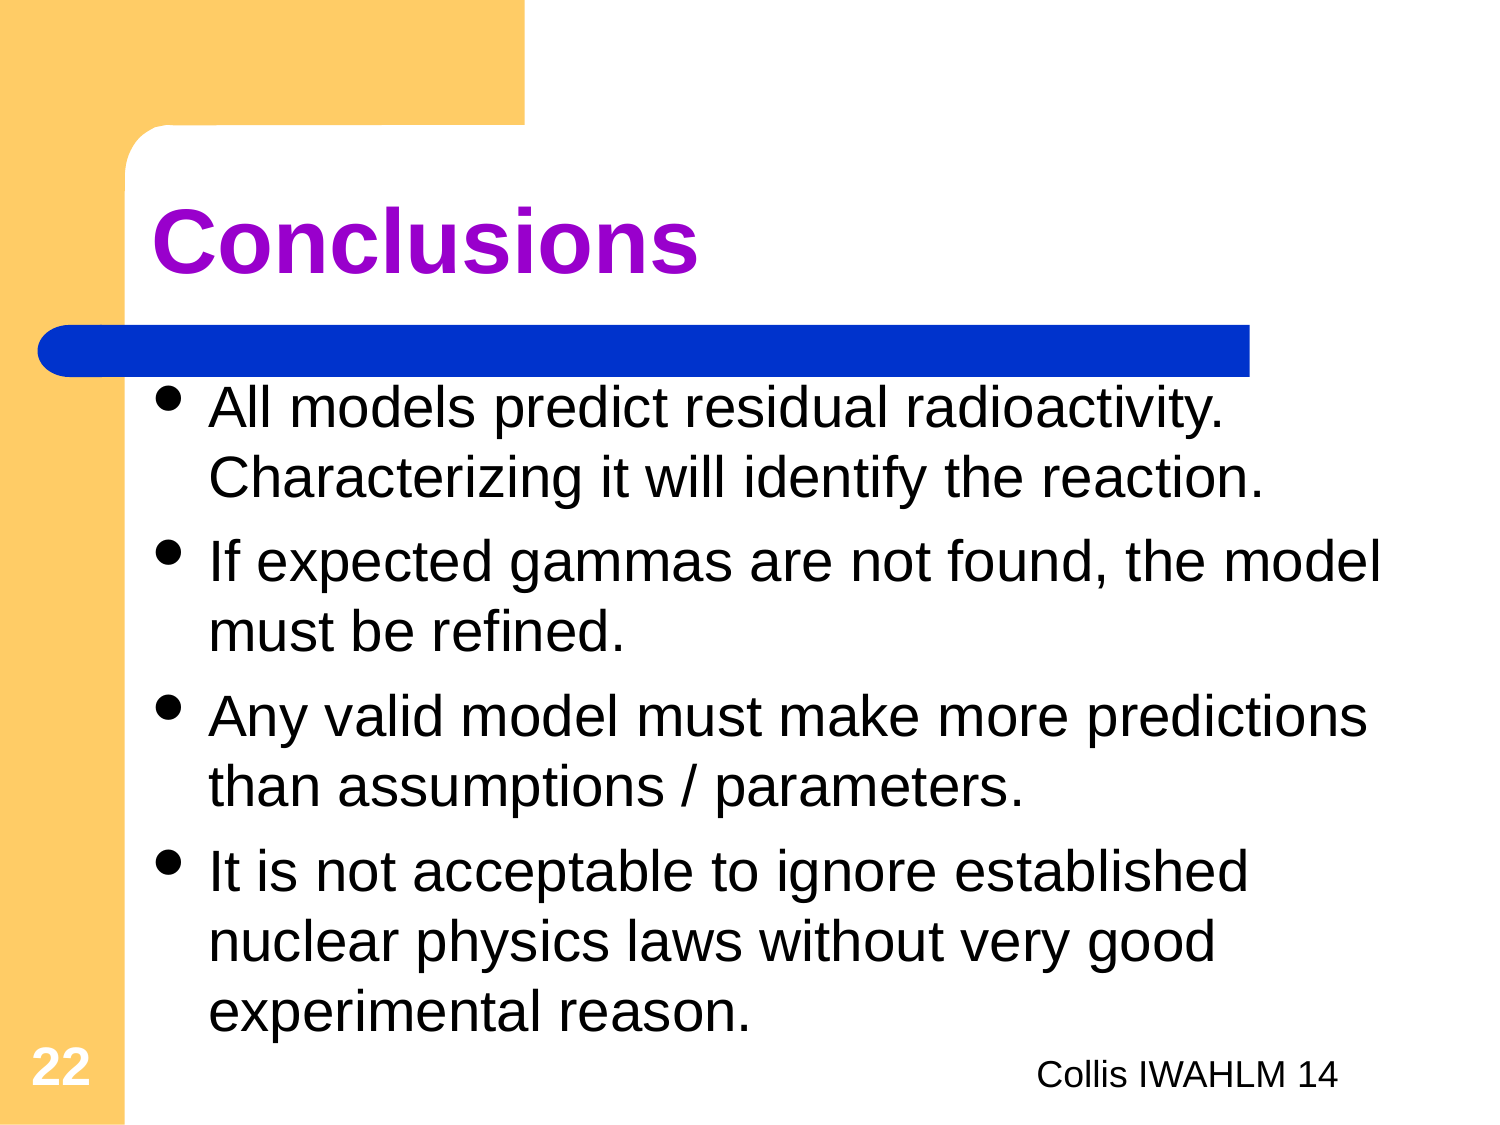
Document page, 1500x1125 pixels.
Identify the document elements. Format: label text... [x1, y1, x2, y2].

text_box Conclusions [136, 136, 1413, 301]
footer Collis IWAHLM 14 [949, 1024, 1426, 1103]
text_box 22 [13, 1023, 111, 1105]
text_box All models predict residual radioactivity. Characterizing it will identify the reaction. If expected gammas are not found, the model must be refined. Any valid model must make more predictions than assumptions / parameters. It is not acceptable to ignore established nuclear physics laws without very good experimental reason. [137, 361, 1400, 1094]
